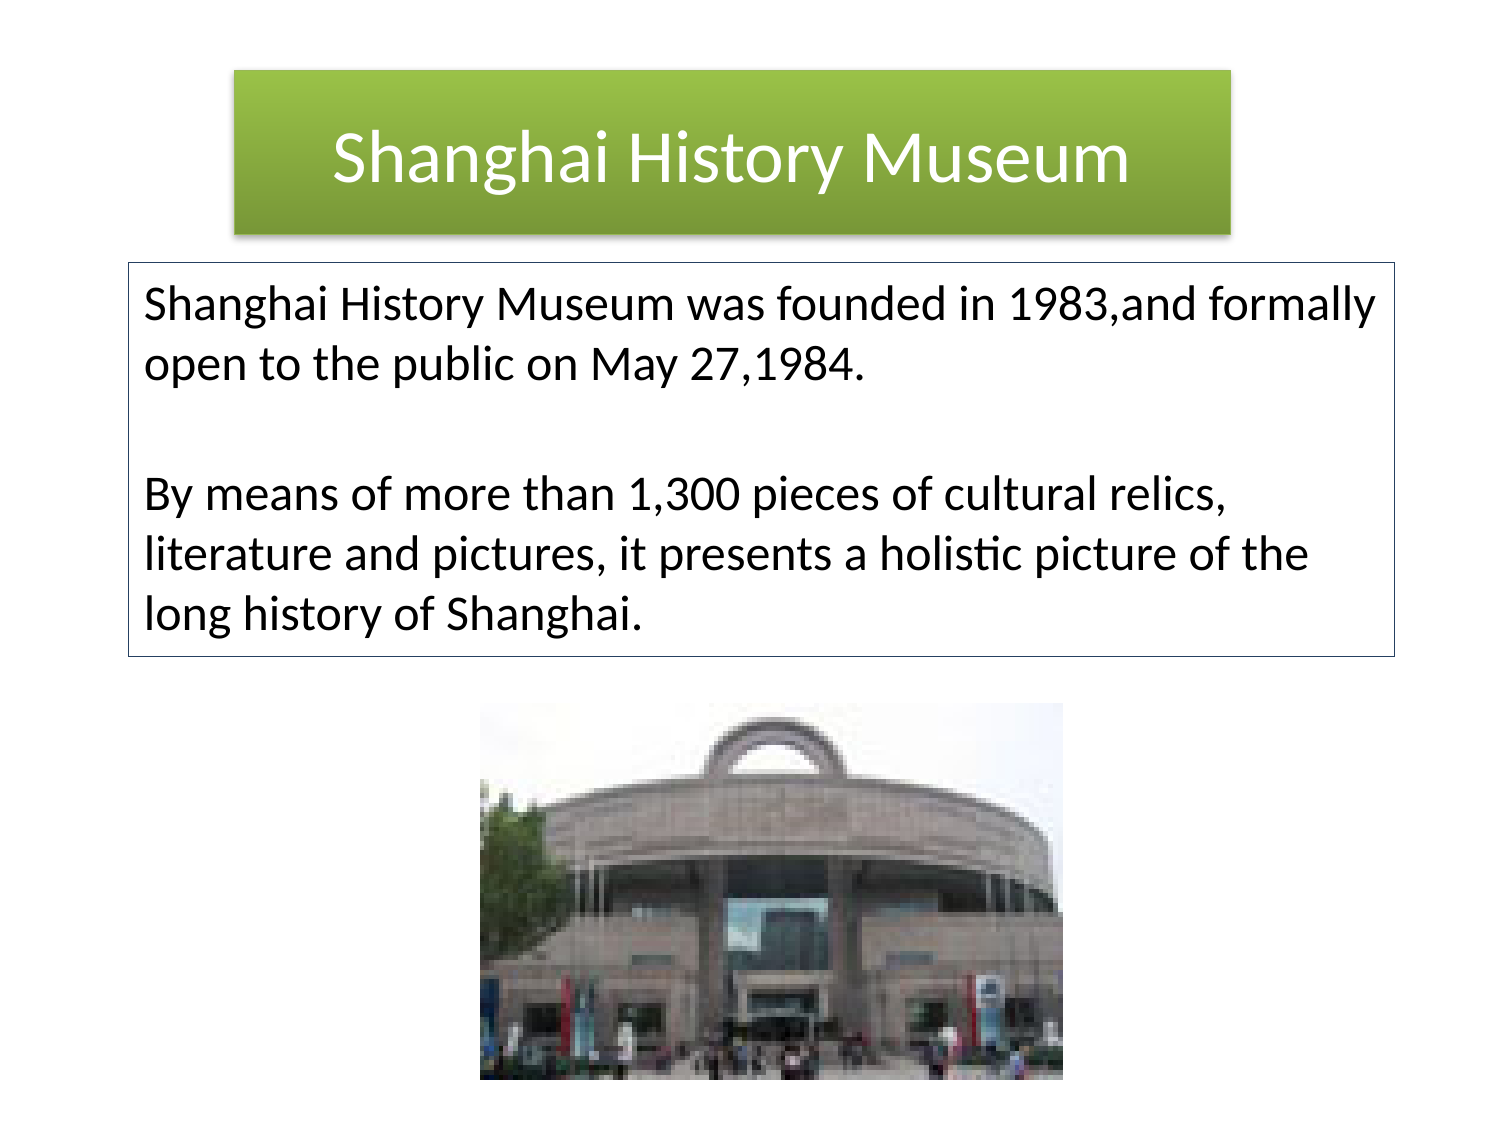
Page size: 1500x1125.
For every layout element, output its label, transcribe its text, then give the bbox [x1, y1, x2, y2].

title Shanghai History Museum [234, 70, 1231, 235]
picture [480, 702, 1063, 1080]
list Shanghai History Museum was founded in 1983,and formally open to the public on May 27,1984. By means of more than 1,300 pieces of cultural relics, literature and pictures, it presents a holistic picture of the long history of Shanghai. [128, 262, 1395, 657]
